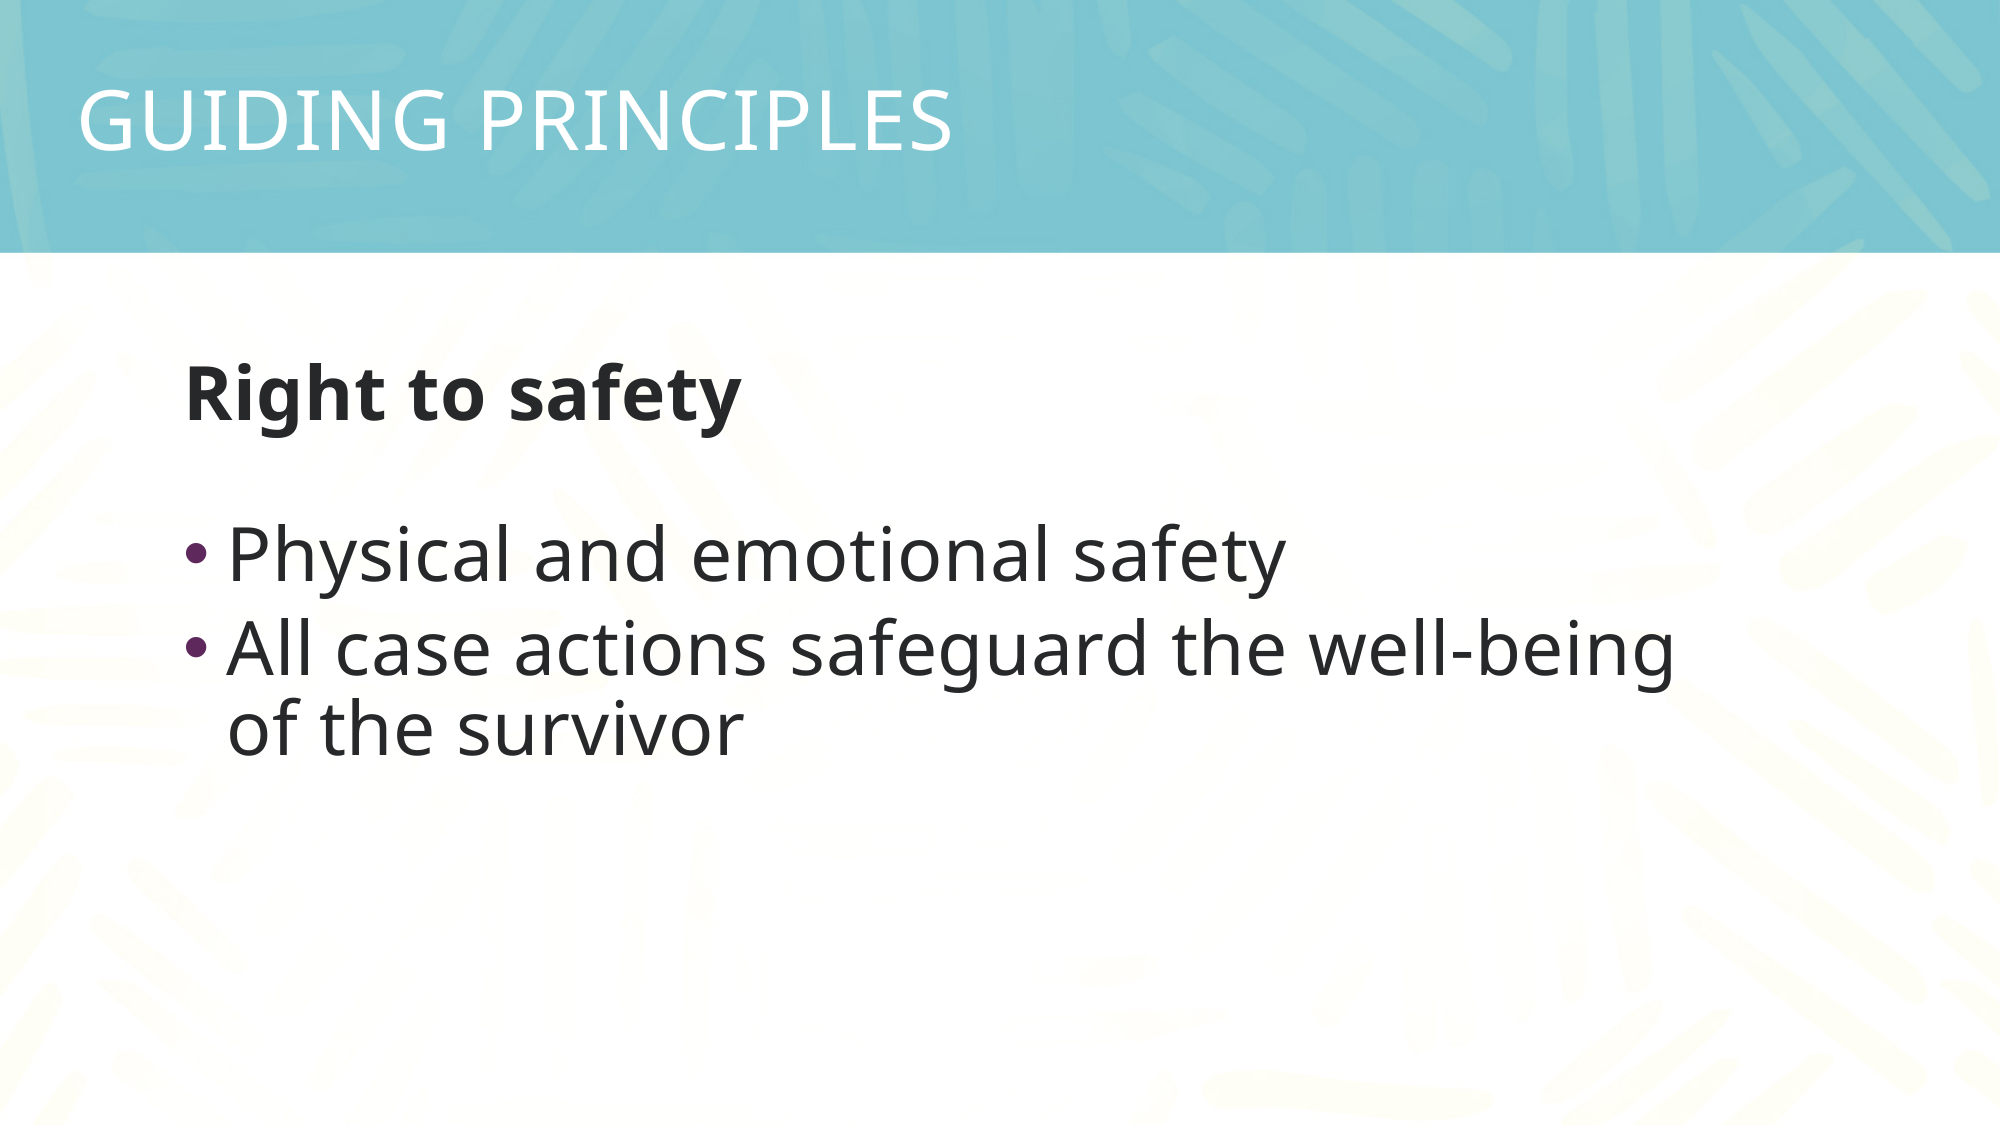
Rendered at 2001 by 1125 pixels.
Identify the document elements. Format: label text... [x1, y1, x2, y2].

list Right to safety Physical and emotional safety All case actions safeguard the well-being of the survivor [175, 328, 1771, 989]
title Guiding Principles [61, 33, 1938, 220]
picture [0, 0, 2000, 1125]
